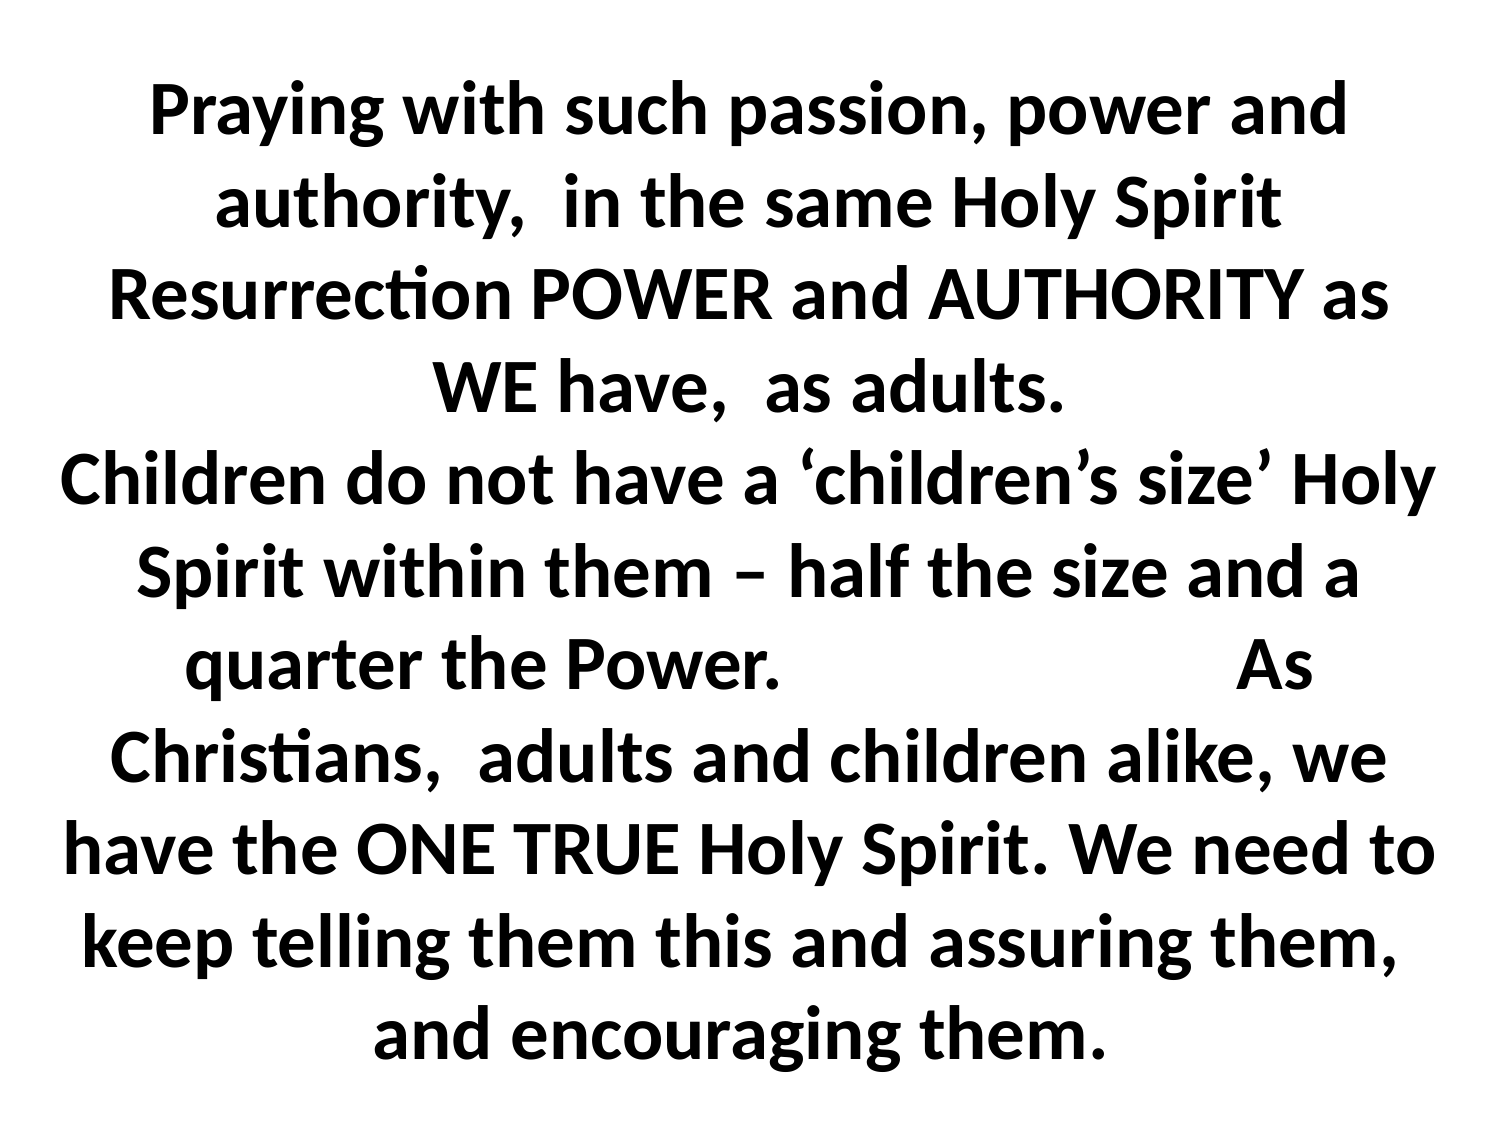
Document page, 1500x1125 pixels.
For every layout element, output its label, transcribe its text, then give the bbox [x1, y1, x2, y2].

title Praying with such passion, power and authority, in the same Holy Spirit Resurrection POWER and AUTHORITY as WE have, as adults. Children do not have a ‘children’s size’ Holy Spirit within them – half the size and a quarter the Power. As Christians, adults and children alike, we have the ONE TRUE Holy Spirit. We need to keep telling them this and assuring them, and encouraging them. [37, 45, 1463, 1088]
